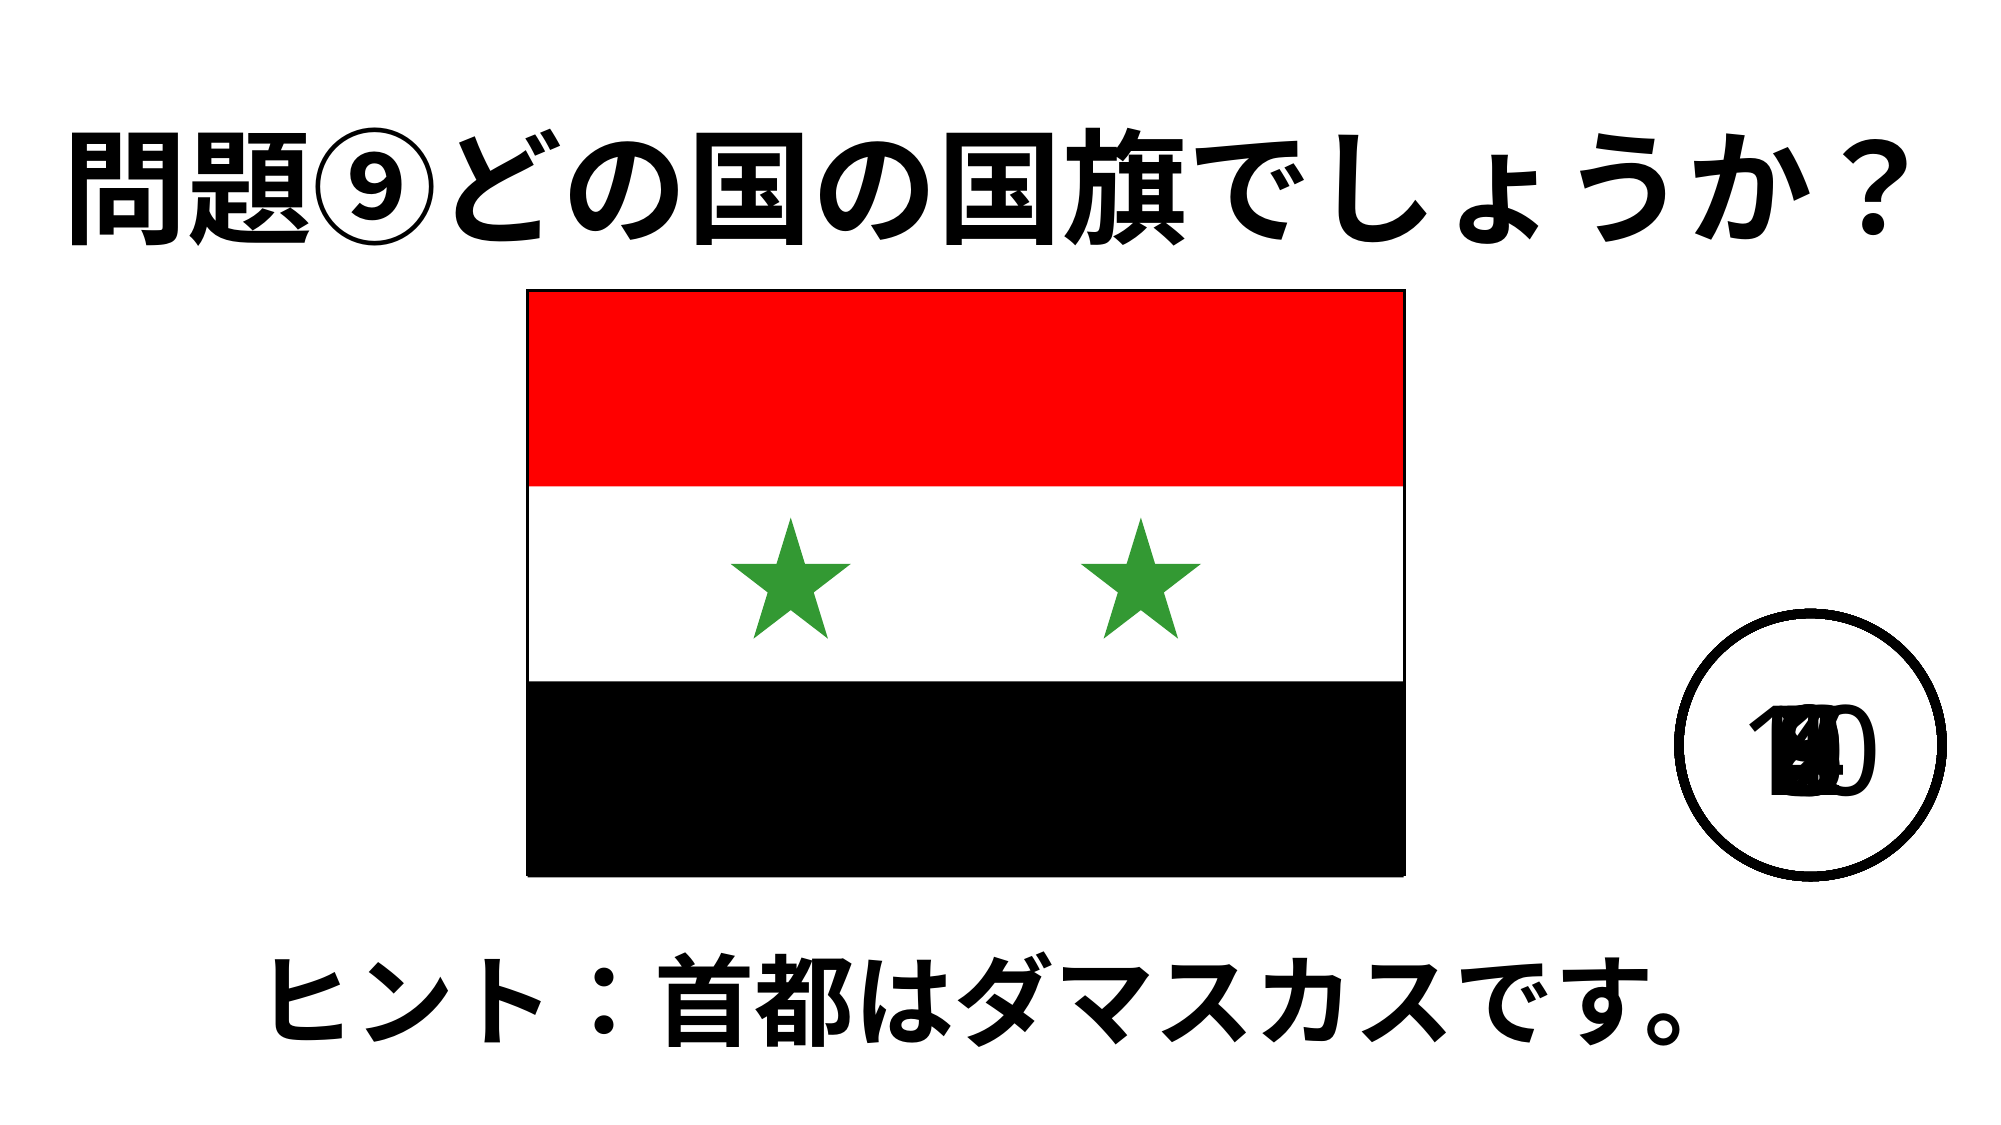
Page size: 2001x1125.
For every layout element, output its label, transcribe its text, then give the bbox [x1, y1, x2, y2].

text_box ヒント：首都はダマスカスです。 [0, 931, 2000, 1066]
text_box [527, 290, 1405, 878]
text_box 0 [1673, 607, 1948, 883]
text_box 問題⑨どの国の国旗でしょうか？ [0, 101, 2000, 267]
